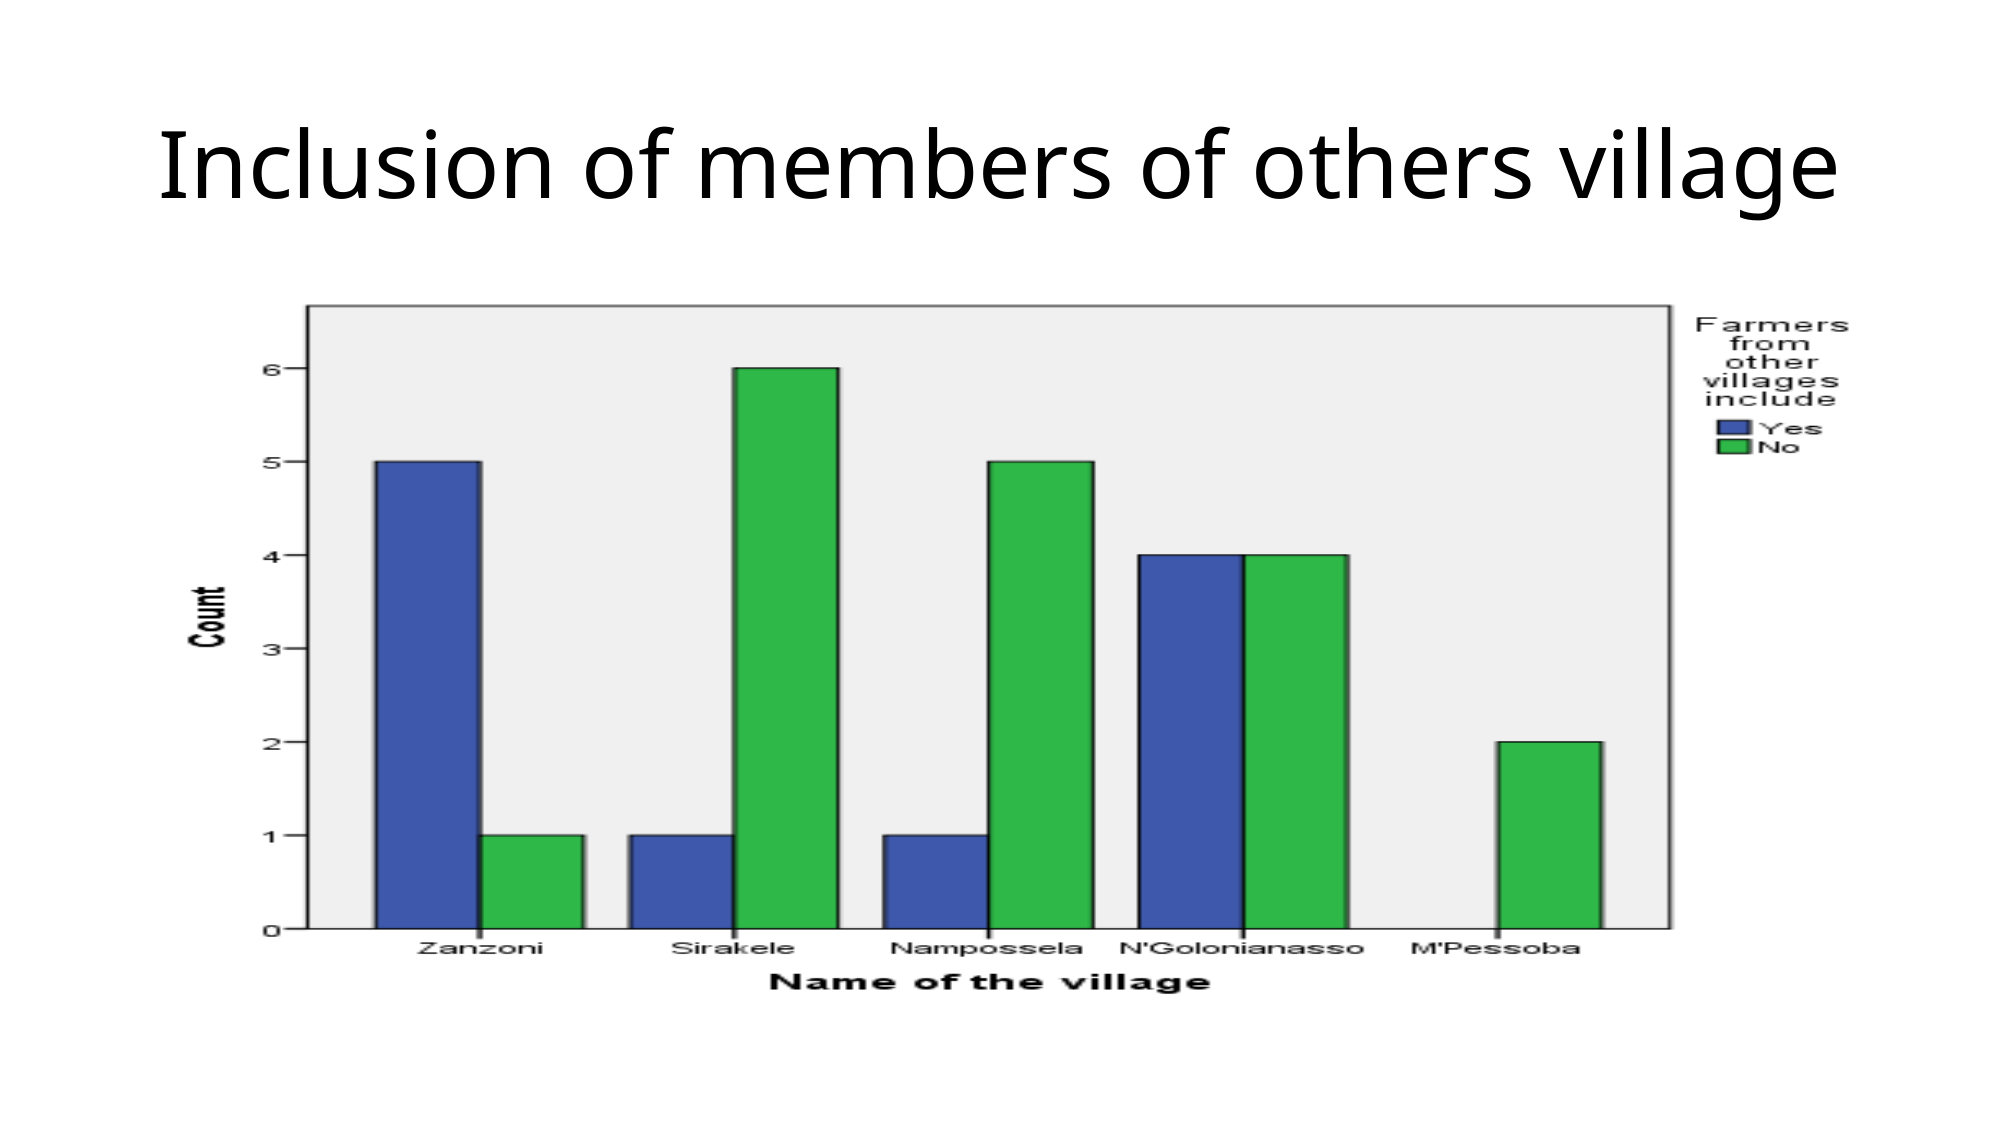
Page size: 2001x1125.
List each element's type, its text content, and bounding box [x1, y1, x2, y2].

title Inclusion of members of others village [137, 59, 1863, 278]
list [137, 299, 1863, 1014]
